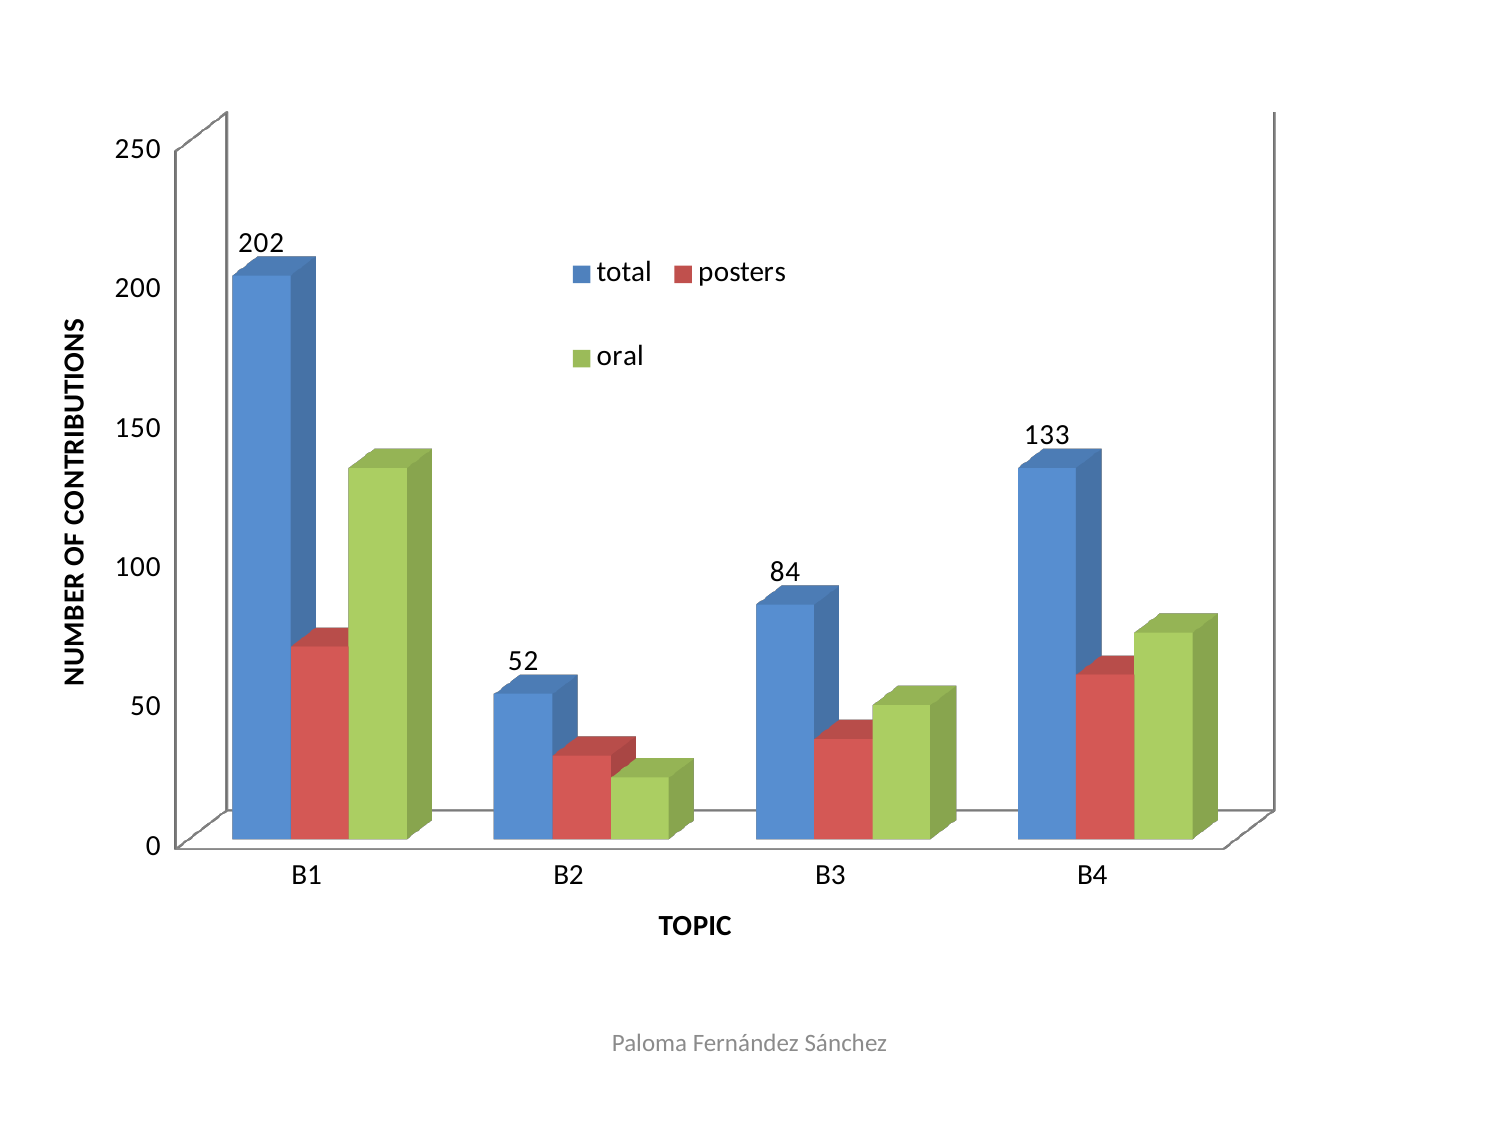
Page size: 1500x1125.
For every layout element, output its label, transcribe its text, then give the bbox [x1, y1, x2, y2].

chart [52, 66, 1377, 953]
footer Paloma Fernández Sánchez [512, 1011, 988, 1072]
